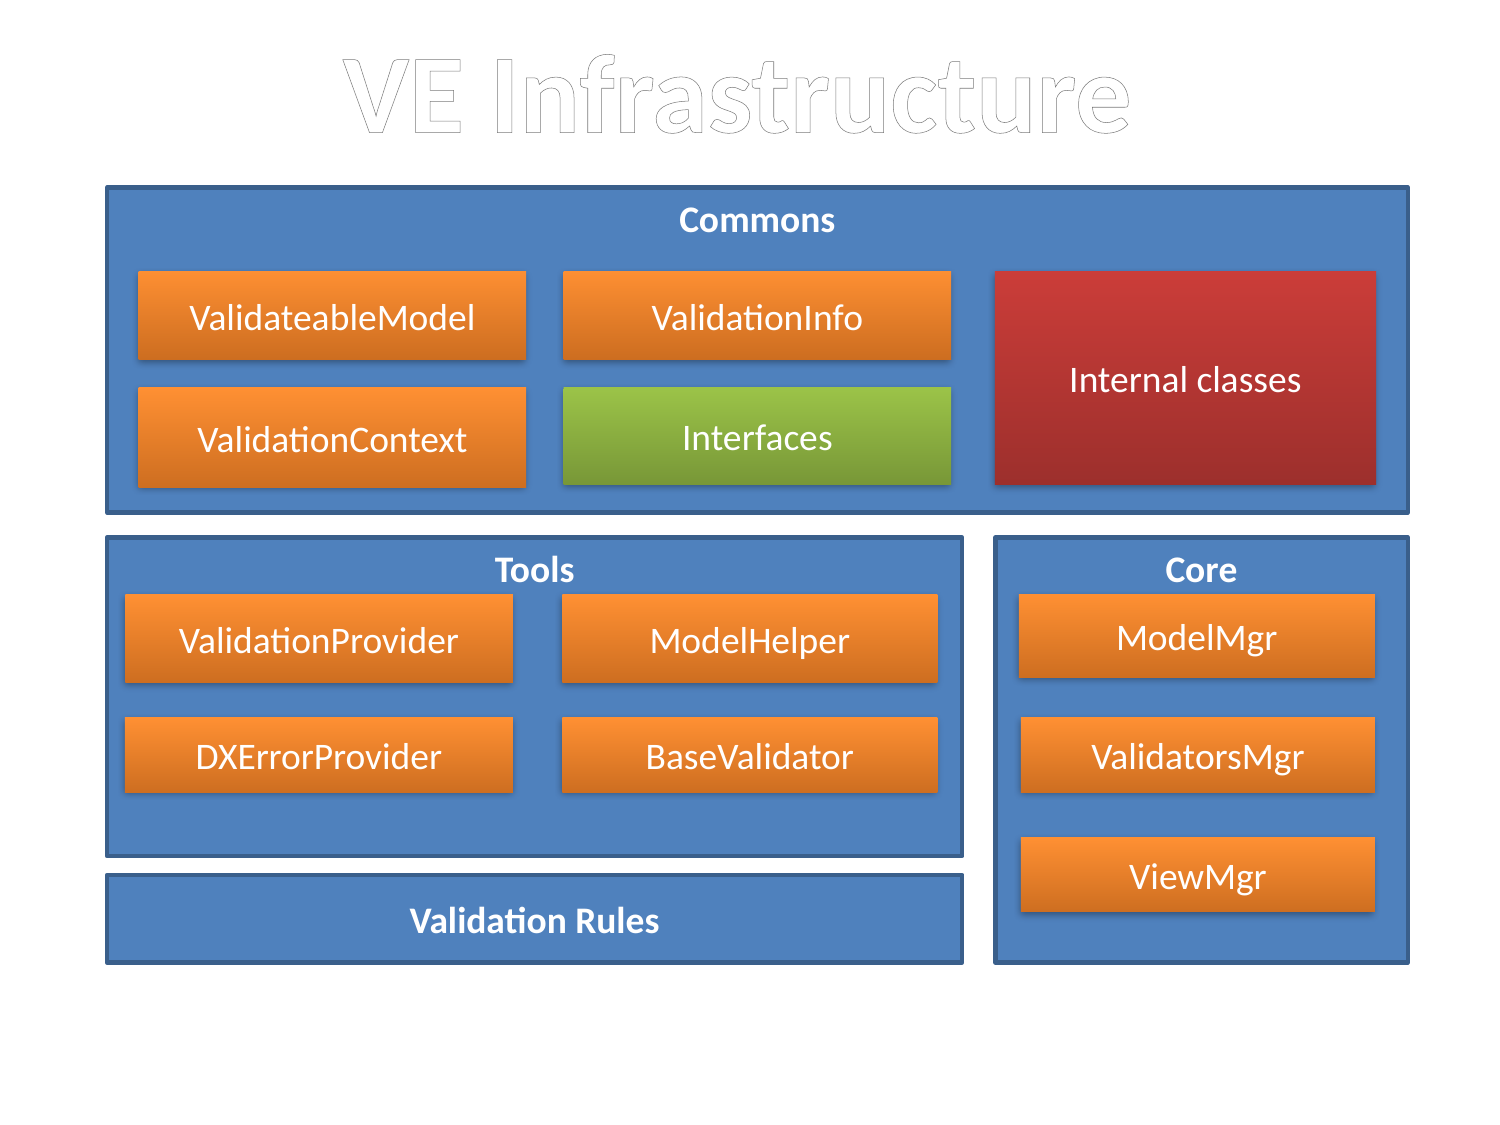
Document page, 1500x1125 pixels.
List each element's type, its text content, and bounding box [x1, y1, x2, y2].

text_box Tools [105, 535, 964, 858]
text_box VE Infrastructure [327, 12, 1148, 163]
text_box Interfaces [563, 387, 952, 485]
text_box DXErrorProvider [124, 717, 513, 793]
text_box Internal classes [994, 271, 1377, 485]
text_box ModelHelper [562, 594, 938, 683]
text_box Core [993, 535, 1410, 965]
text_box ValidationContext [138, 387, 527, 488]
text_box Validation Rules [105, 873, 964, 965]
text_box ValidationProvider [125, 594, 513, 683]
text_box ValidateableModel [138, 271, 527, 360]
text_box BaseValidator [562, 717, 938, 793]
text_box ValidatorsMgr [1020, 717, 1375, 793]
text_box ModelMgr [1018, 594, 1375, 678]
text_box Commons [105, 185, 1410, 515]
text_box ViewMgr [1020, 837, 1375, 912]
text_box ValidationInfo [563, 271, 952, 360]
